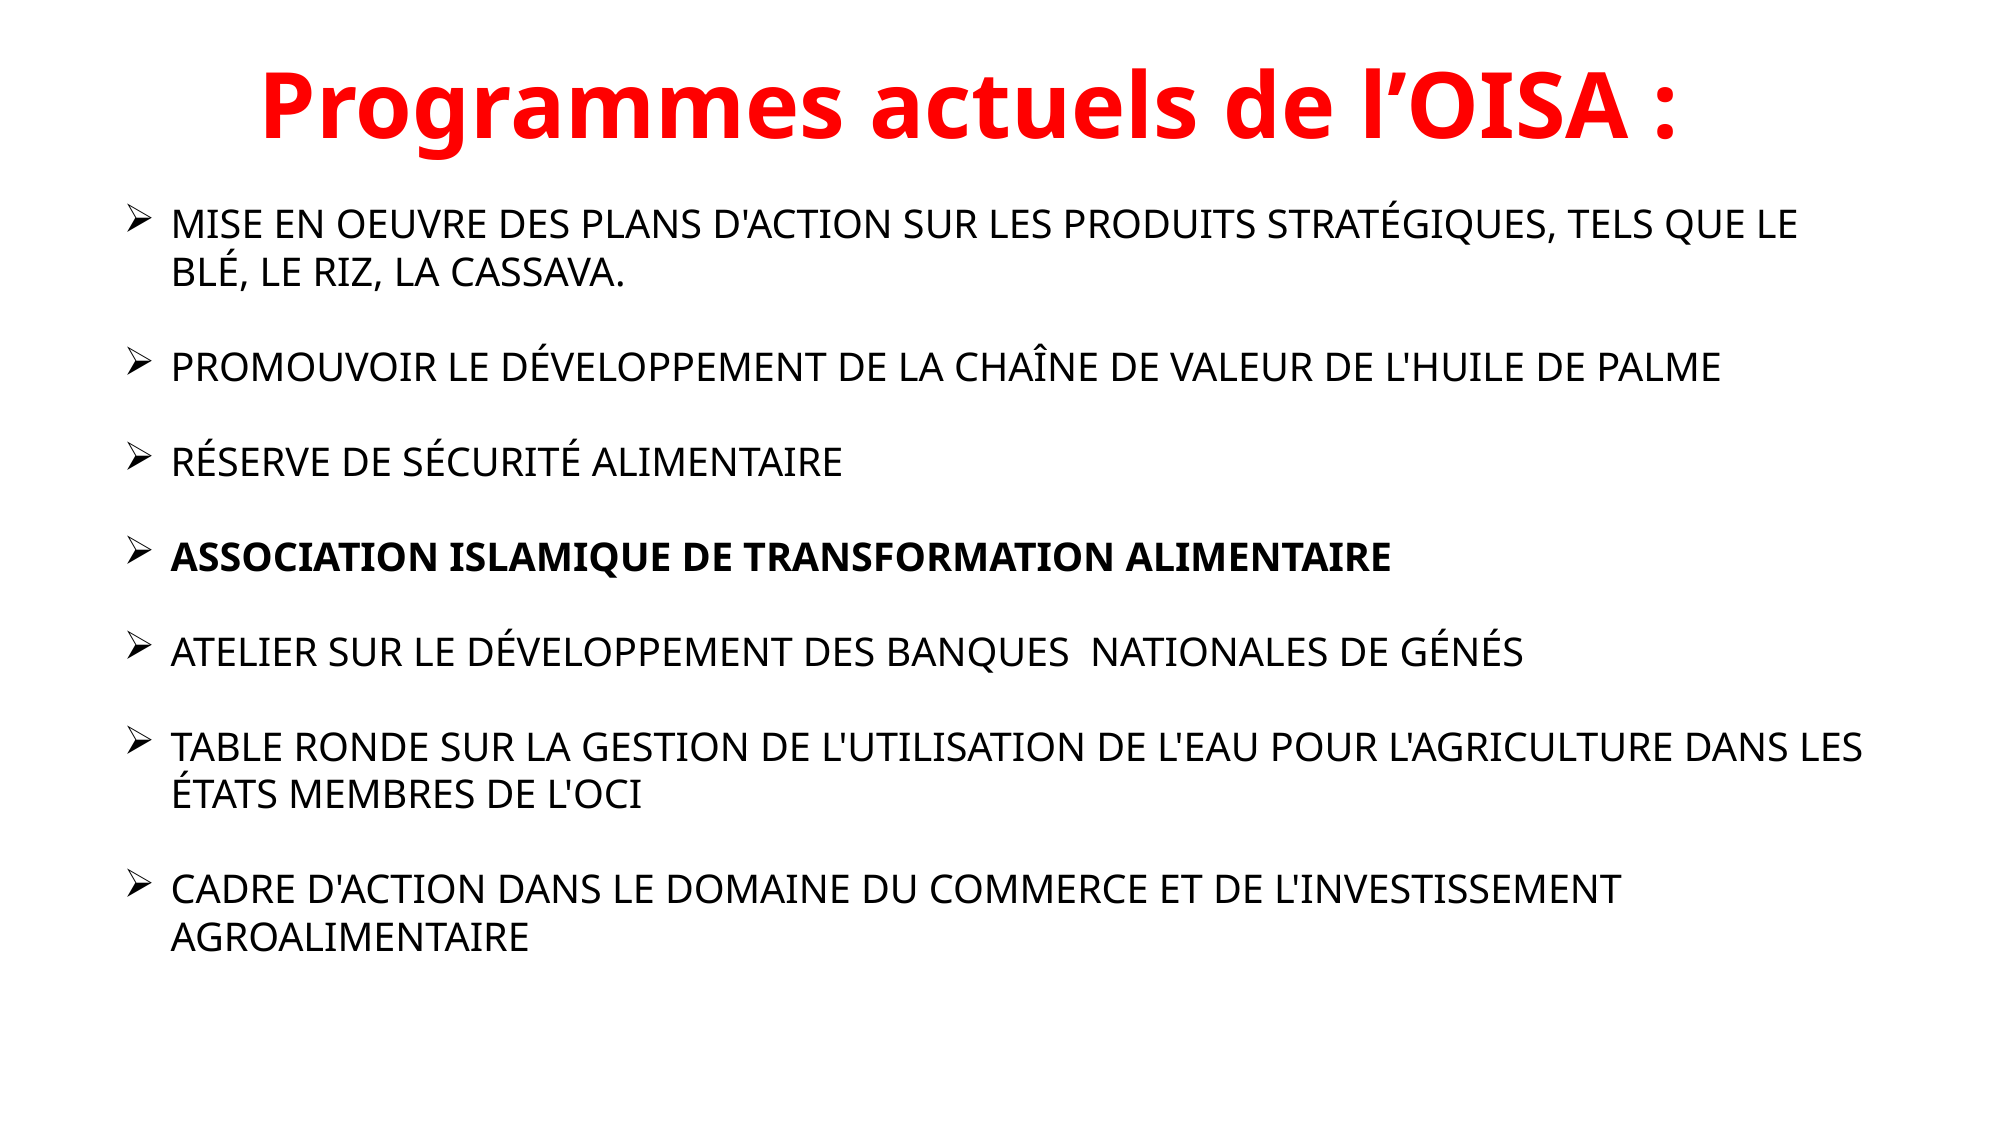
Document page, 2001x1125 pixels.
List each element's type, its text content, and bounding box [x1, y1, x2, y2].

text_box MISE EN OEUVRE DES PLANS D'ACTION SUR LES PRODUITS STRATÉGIQUES, TELS QUE LE BLÉ, LE RIZ, LA CASSAVA. PROMOUVOIR LE DÉVELOPPEMENT DE LA CHAÎNE DE VALEUR DE L'HUILE DE PALME RÉSERVE DE SÉCURITÉ ALIMENTAIRE ASSOCIATION ISLAMIQUE DE TRANSFORMATION ALIMENTAIRE ATELIER SUR LE DÉVELOPPEMENT DES BANQUES NATIONALES DE GÉNÉS TABLE RONDE SUR LA GESTION DE L'UTILISATION DE L'EAU POUR L'AGRICULTURE DANS LES ÉTATS MEMBRES DE L'OCI CADRE D'ACTION DANS LE DOMAINE DU COMMERCE ET DE L'INVESTISSEMENT AGROALIMENTAIRE [109, 191, 1891, 1014]
text_box Programmes actuels de l’OISA : [198, 52, 1765, 167]
